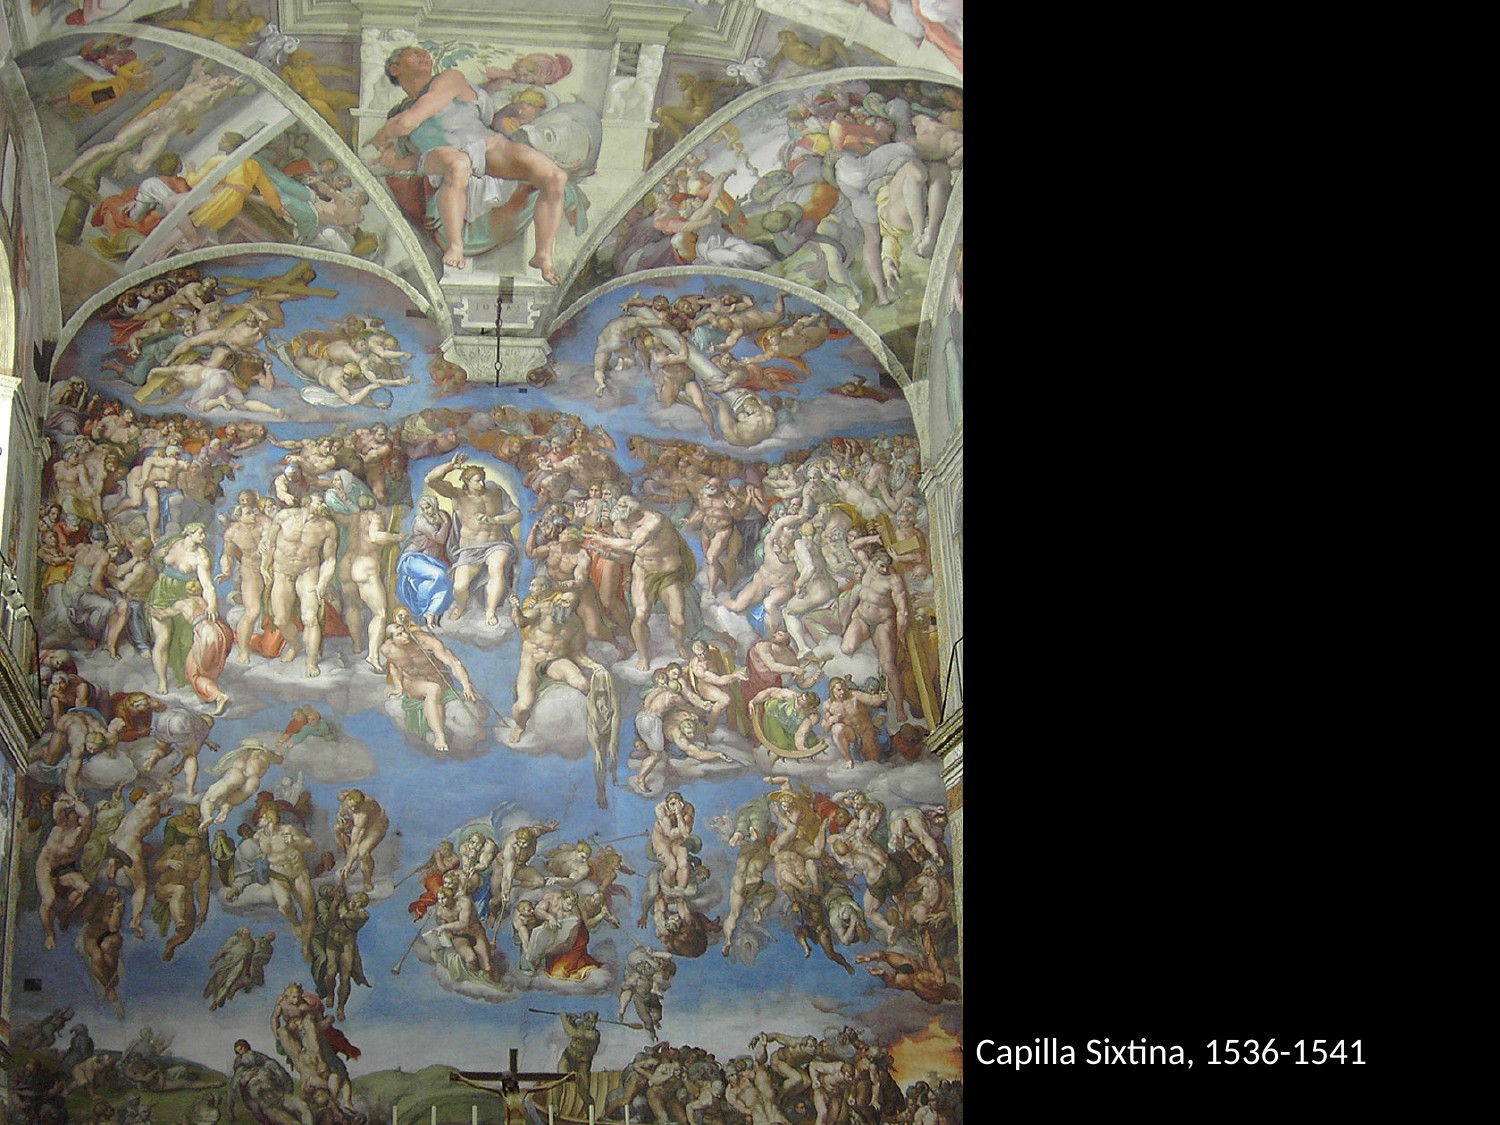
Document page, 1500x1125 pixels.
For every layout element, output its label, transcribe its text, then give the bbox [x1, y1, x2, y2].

picture [0, 0, 963, 1125]
text_box Capilla Sixtina, 1536-1541 [968, 1019, 1395, 1080]
